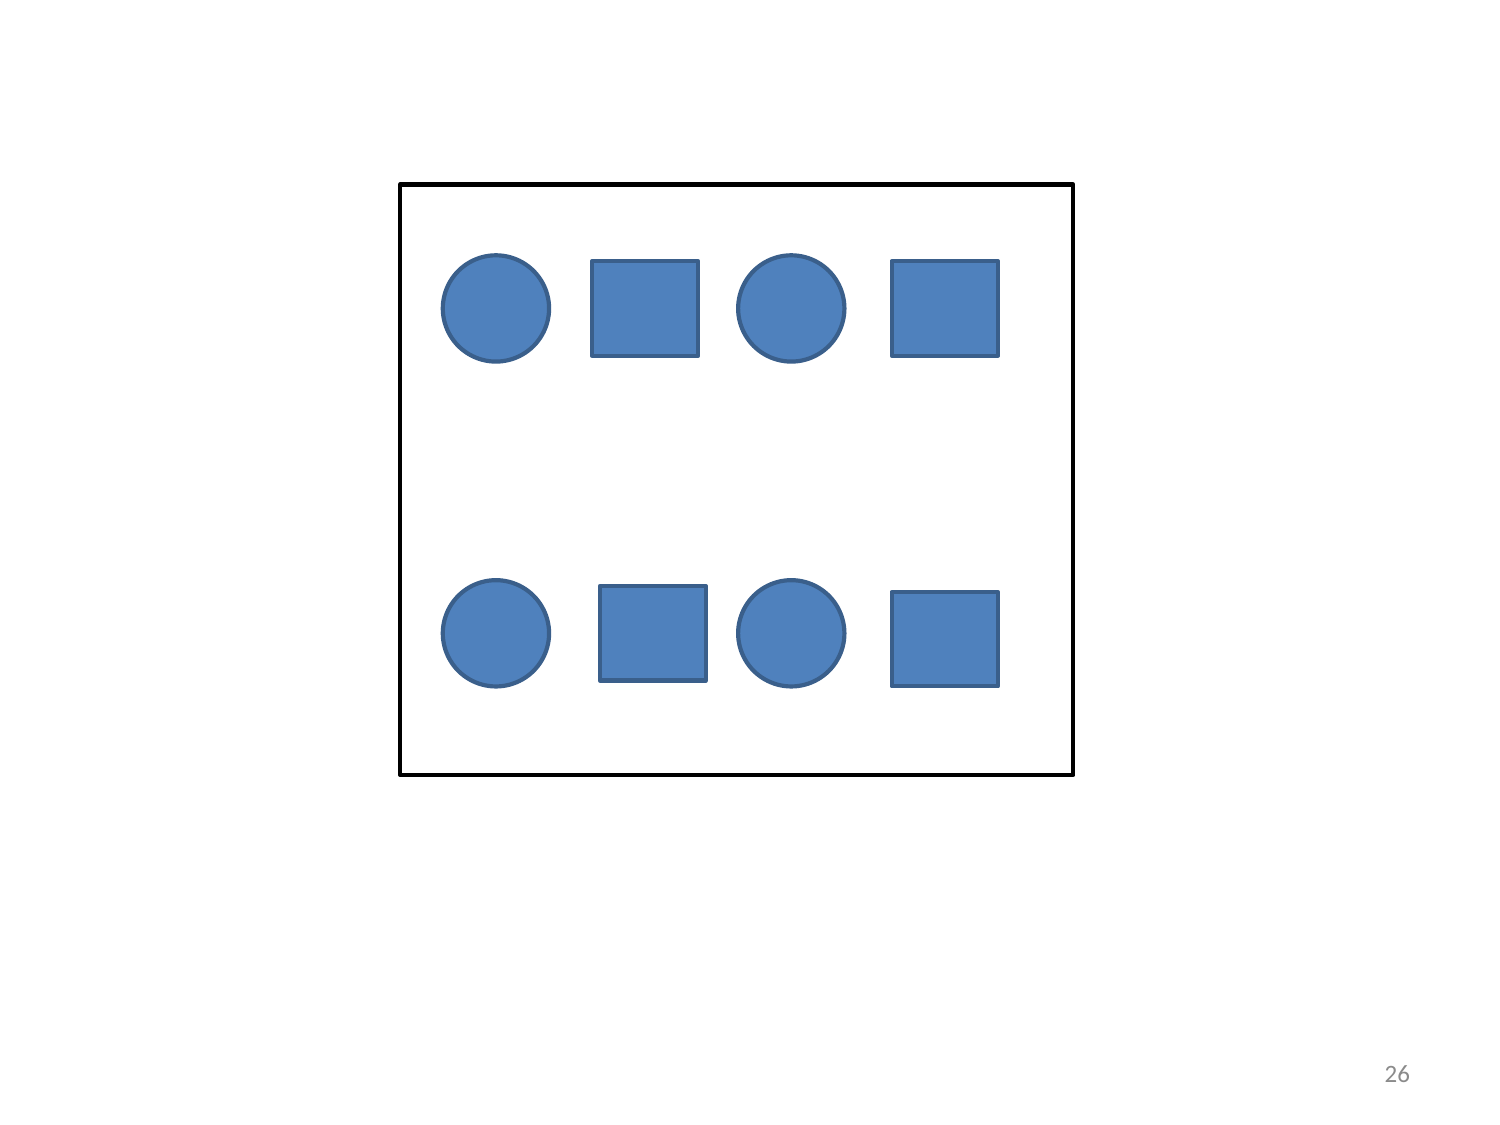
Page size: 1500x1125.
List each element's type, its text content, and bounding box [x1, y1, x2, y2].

text_box [590, 259, 700, 358]
text_box [598, 584, 708, 683]
text_box [736, 253, 847, 364]
text_box [398, 182, 1075, 777]
text_box [440, 253, 552, 364]
slide_number 26 [1074, 1042, 1425, 1103]
text_box [736, 578, 847, 689]
text_box [890, 259, 1000, 358]
text_box [890, 590, 1000, 688]
text_box [440, 578, 552, 689]
